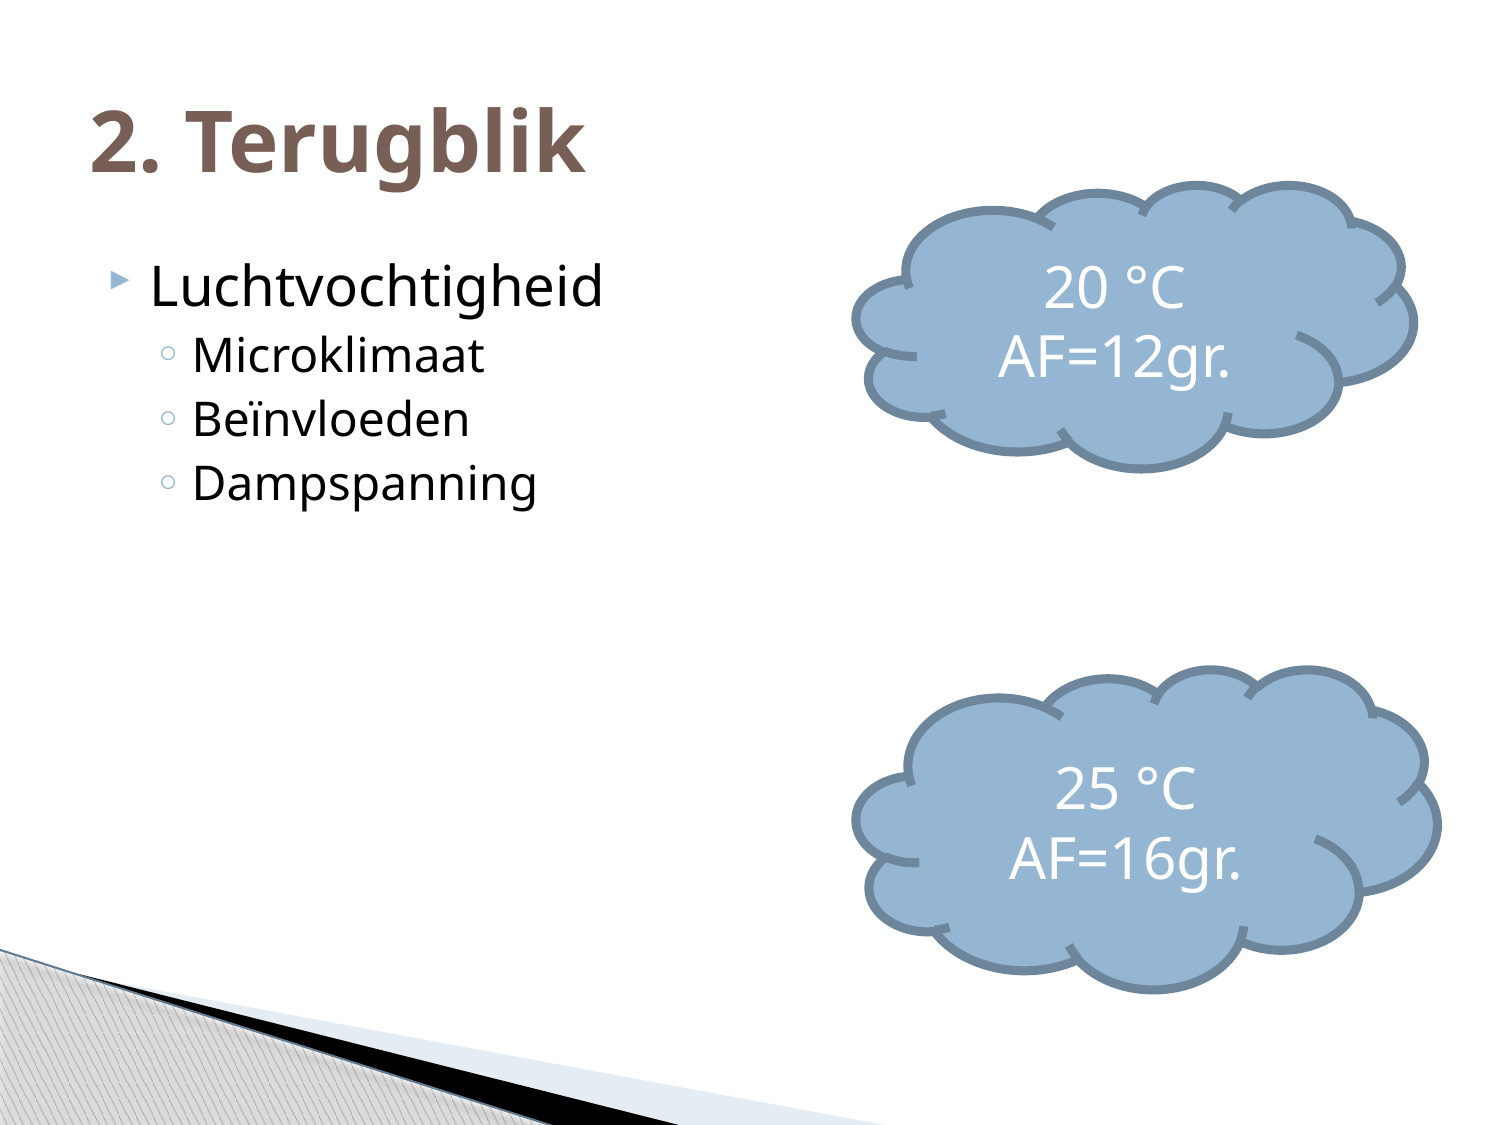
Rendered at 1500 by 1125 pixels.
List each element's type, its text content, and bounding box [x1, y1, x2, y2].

text_box 25 °C AF=16gr. [851, 665, 1442, 995]
title 2. Terugblik [75, 45, 1425, 233]
list Luchtvochtigheid Microklimaat Beïnvloeden Dampspanning [75, 243, 1425, 986]
text_box 20 °C AF=12gr. [851, 180, 1419, 474]
